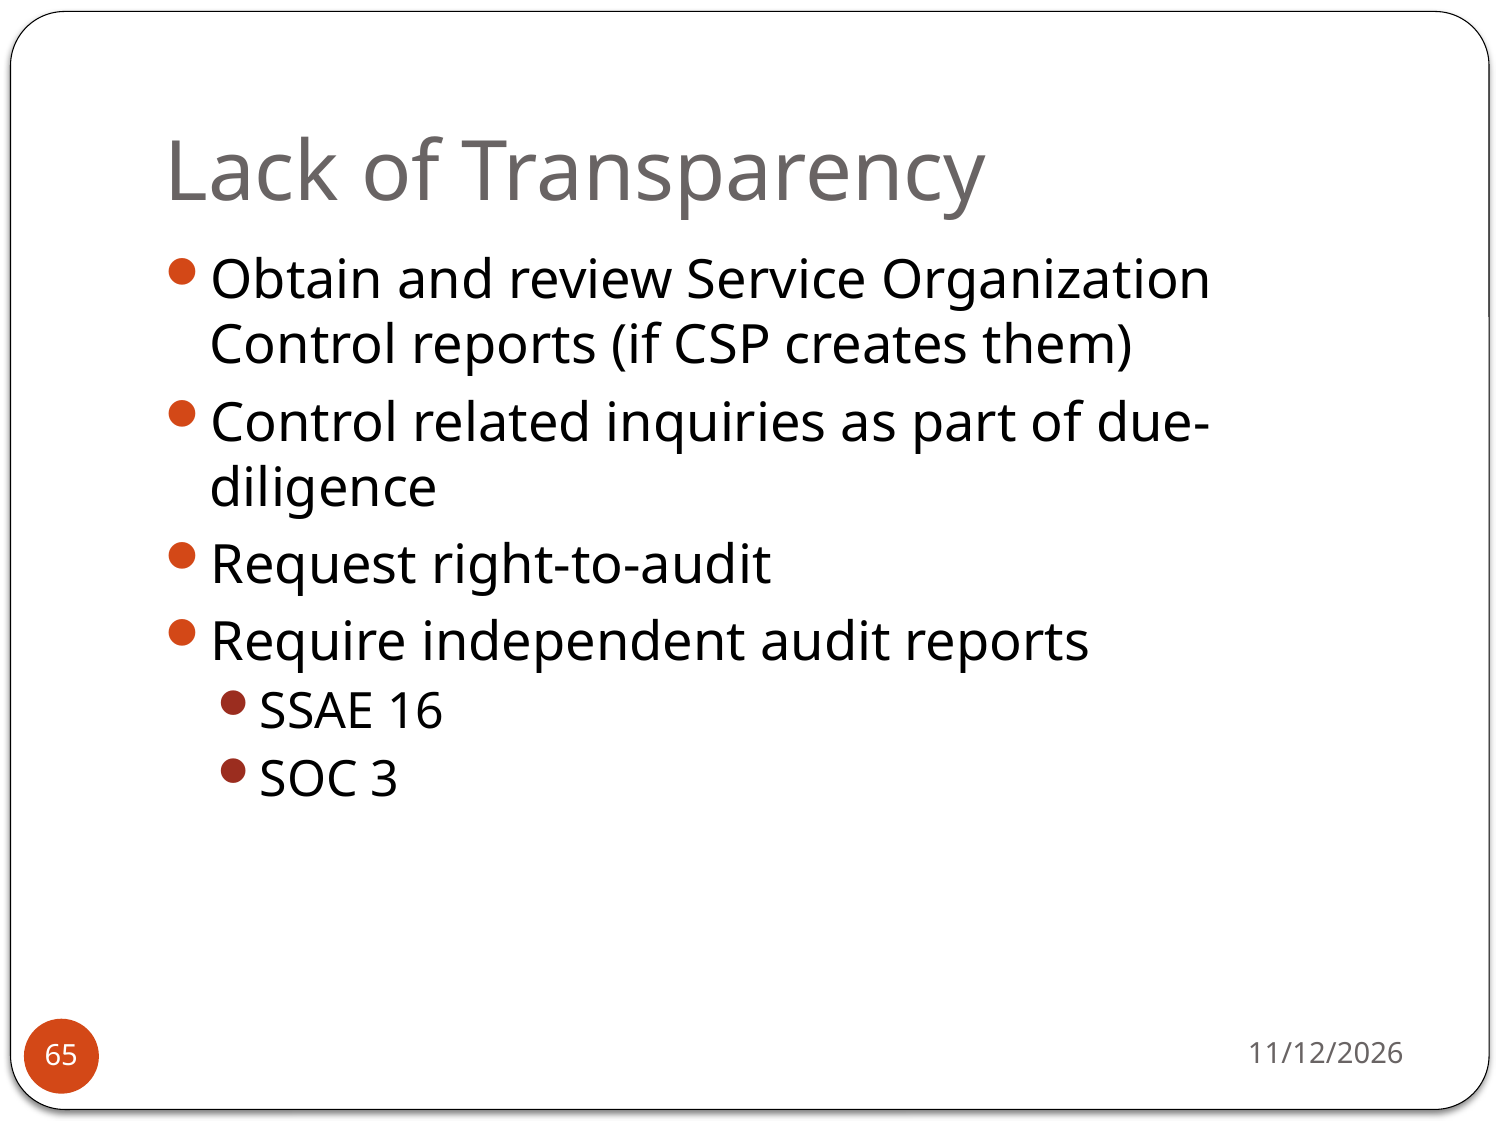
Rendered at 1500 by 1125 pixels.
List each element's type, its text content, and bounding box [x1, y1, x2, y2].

slide_number 65 [23, 1018, 99, 1094]
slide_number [1012, 1015, 1419, 1094]
title Lack of Transparency [150, 45, 1425, 233]
list Obtain and review Service Organization Control reports (if CSP creates them) Control related inquiries as part of due-diligence Request right-to-audit Require independent audit reports SSAE 16 SOC 3 [150, 237, 1425, 988]
